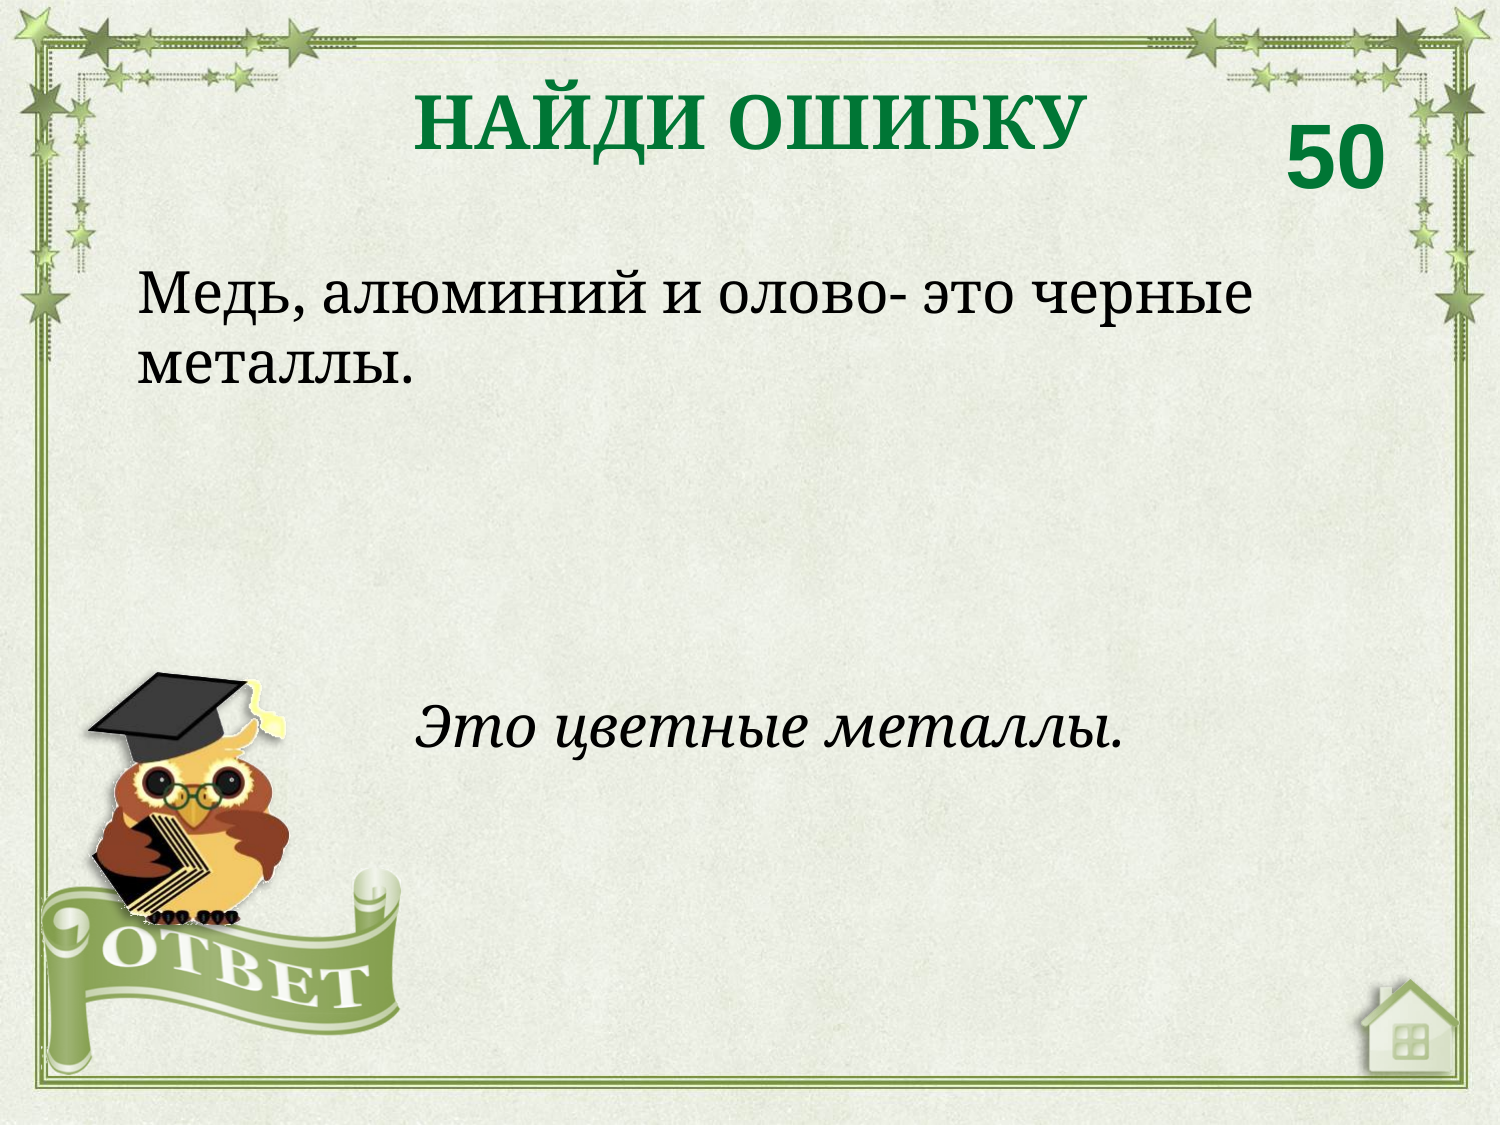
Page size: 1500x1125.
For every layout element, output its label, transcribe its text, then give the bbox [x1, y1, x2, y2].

text_box 50 [1266, 89, 1407, 215]
text_box Это цветные металлы. [400, 681, 1435, 766]
picture [0, 0, 1500, 1125]
text_box НАЙДИ ОШИБКУ [301, 66, 1200, 172]
text_box Медь, алюминий и олово- это черные металлы. [123, 247, 1378, 403]
